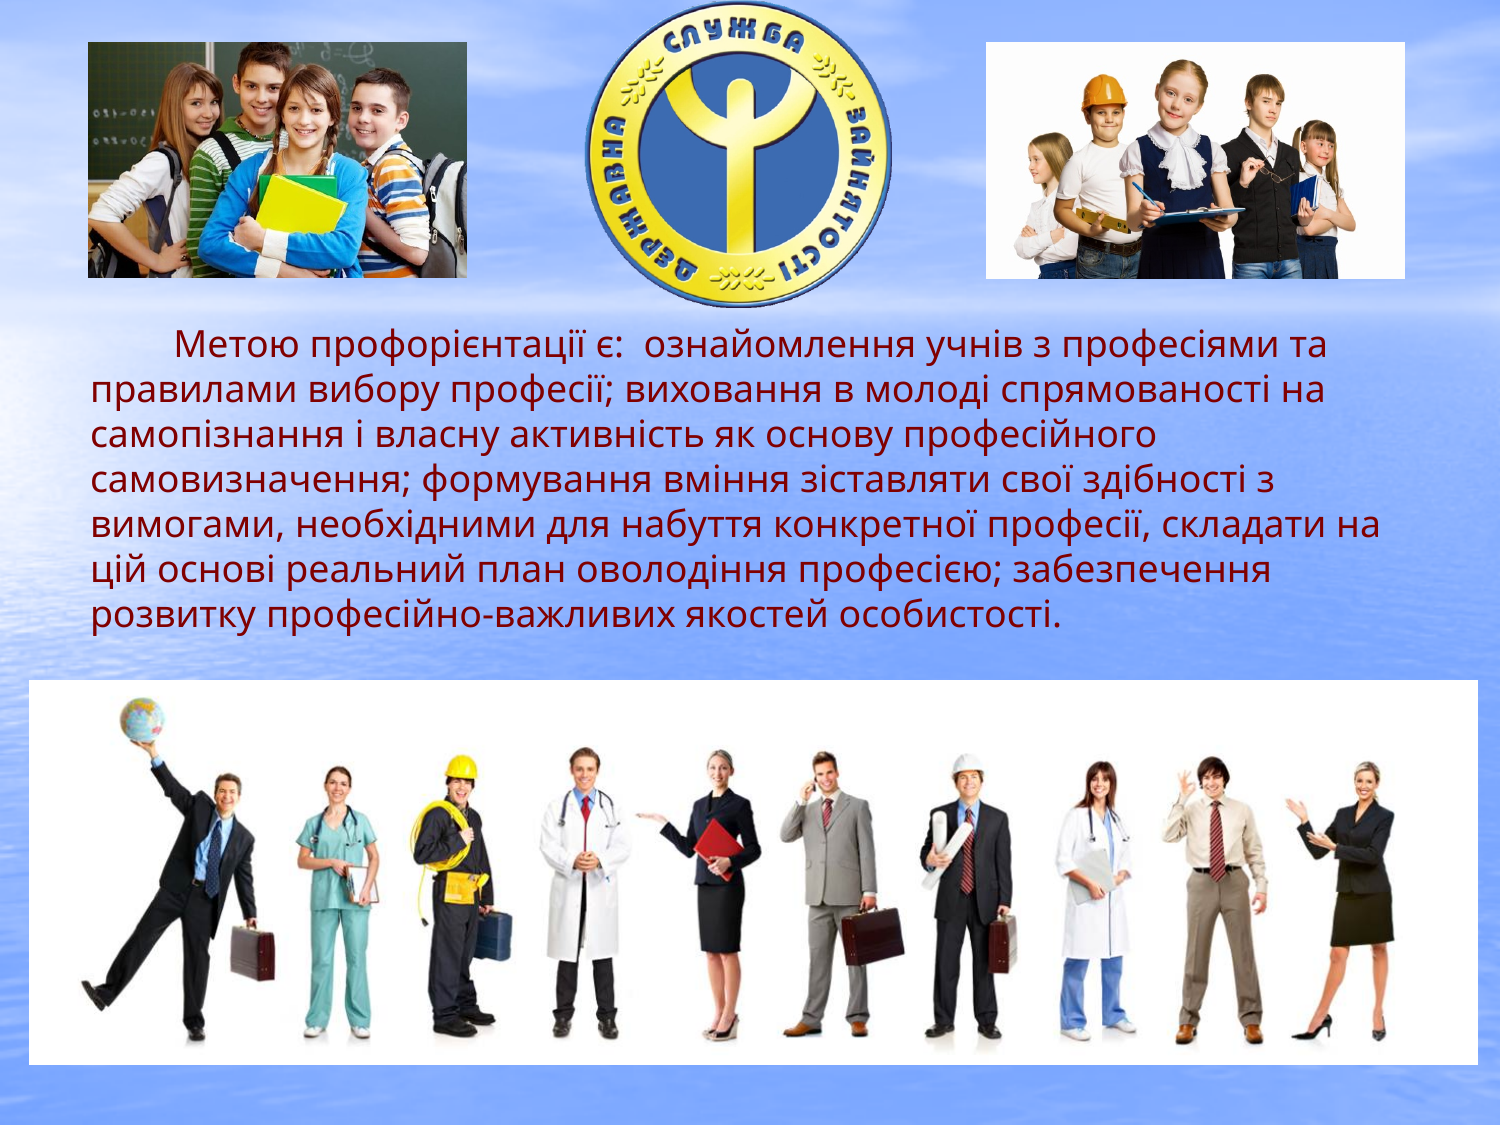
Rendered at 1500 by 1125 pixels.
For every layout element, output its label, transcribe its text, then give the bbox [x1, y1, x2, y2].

picture [584, 0, 892, 308]
picture [88, 42, 467, 279]
list Метою профорієнтації є: ознайомлення учнів з професіями та правилами вибору професії; виховання в молоді спрямованості на самопізнання і власну активність як основу професійного самовизначення; формування вміння зіставляти свої здібності з вимогами, необхідними для набуття конкретної професії, складати на цій основі реальний план оволодіння професією; забезпечення розвитку професійно-важливих якостей особистості. [75, 312, 1425, 678]
picture [985, 42, 1405, 280]
picture [29, 680, 1479, 1065]
